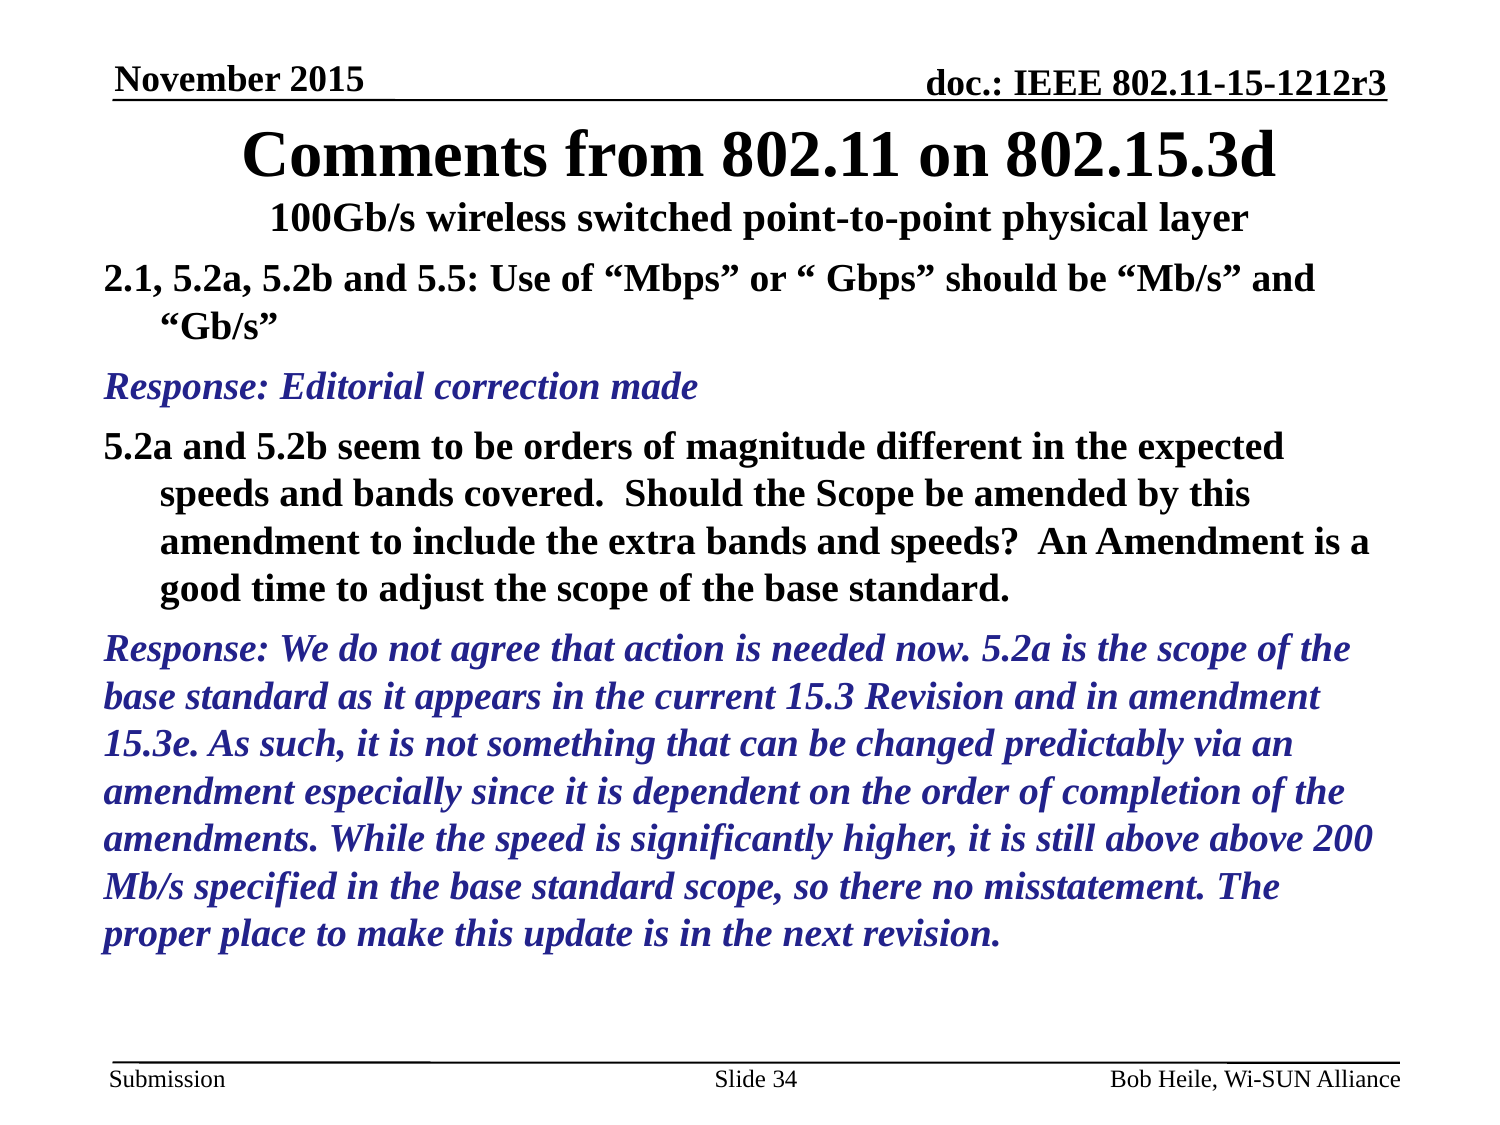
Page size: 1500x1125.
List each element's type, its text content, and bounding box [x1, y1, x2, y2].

list 2.1, 5.2a, 5.2b and 5.5: Use of “Mbps” or “ Gbps” should be “Mb/s” and “Gb/s” Response: Editorial correction made 5.2a and 5.2b seem to be orders of magnitude different in the expected speeds and bands covered. Should the Scope be amended by this amendment to include the extra bands and speeds? An Amendment is a good time to adjust the scope of the base standard. Response: We do not agree that action is needed now. 5.2a is the scope of the base standard as it appears in the current 15.3 Revision and in amendment 15.3e. As such, it is not something that can be changed predictably via an amendment especially since it is dependent on the order of completion of the amendments. While the speed is significantly higher, it is still above above 200 Mb/s specified in the base standard scope, so there no misstatement. The proper place to make this update is in the next revision. [88, 244, 1402, 990]
title Comments from 802.11 on 802.15.3d 100Gb/s wireless switched point-to-point physical layer [72, 112, 1447, 288]
slide_number Slide 34 [712, 1061, 800, 1123]
footer Bob Heile, Wi-SUN Alliance [878, 1061, 1402, 1093]
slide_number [114, 54, 423, 100]
